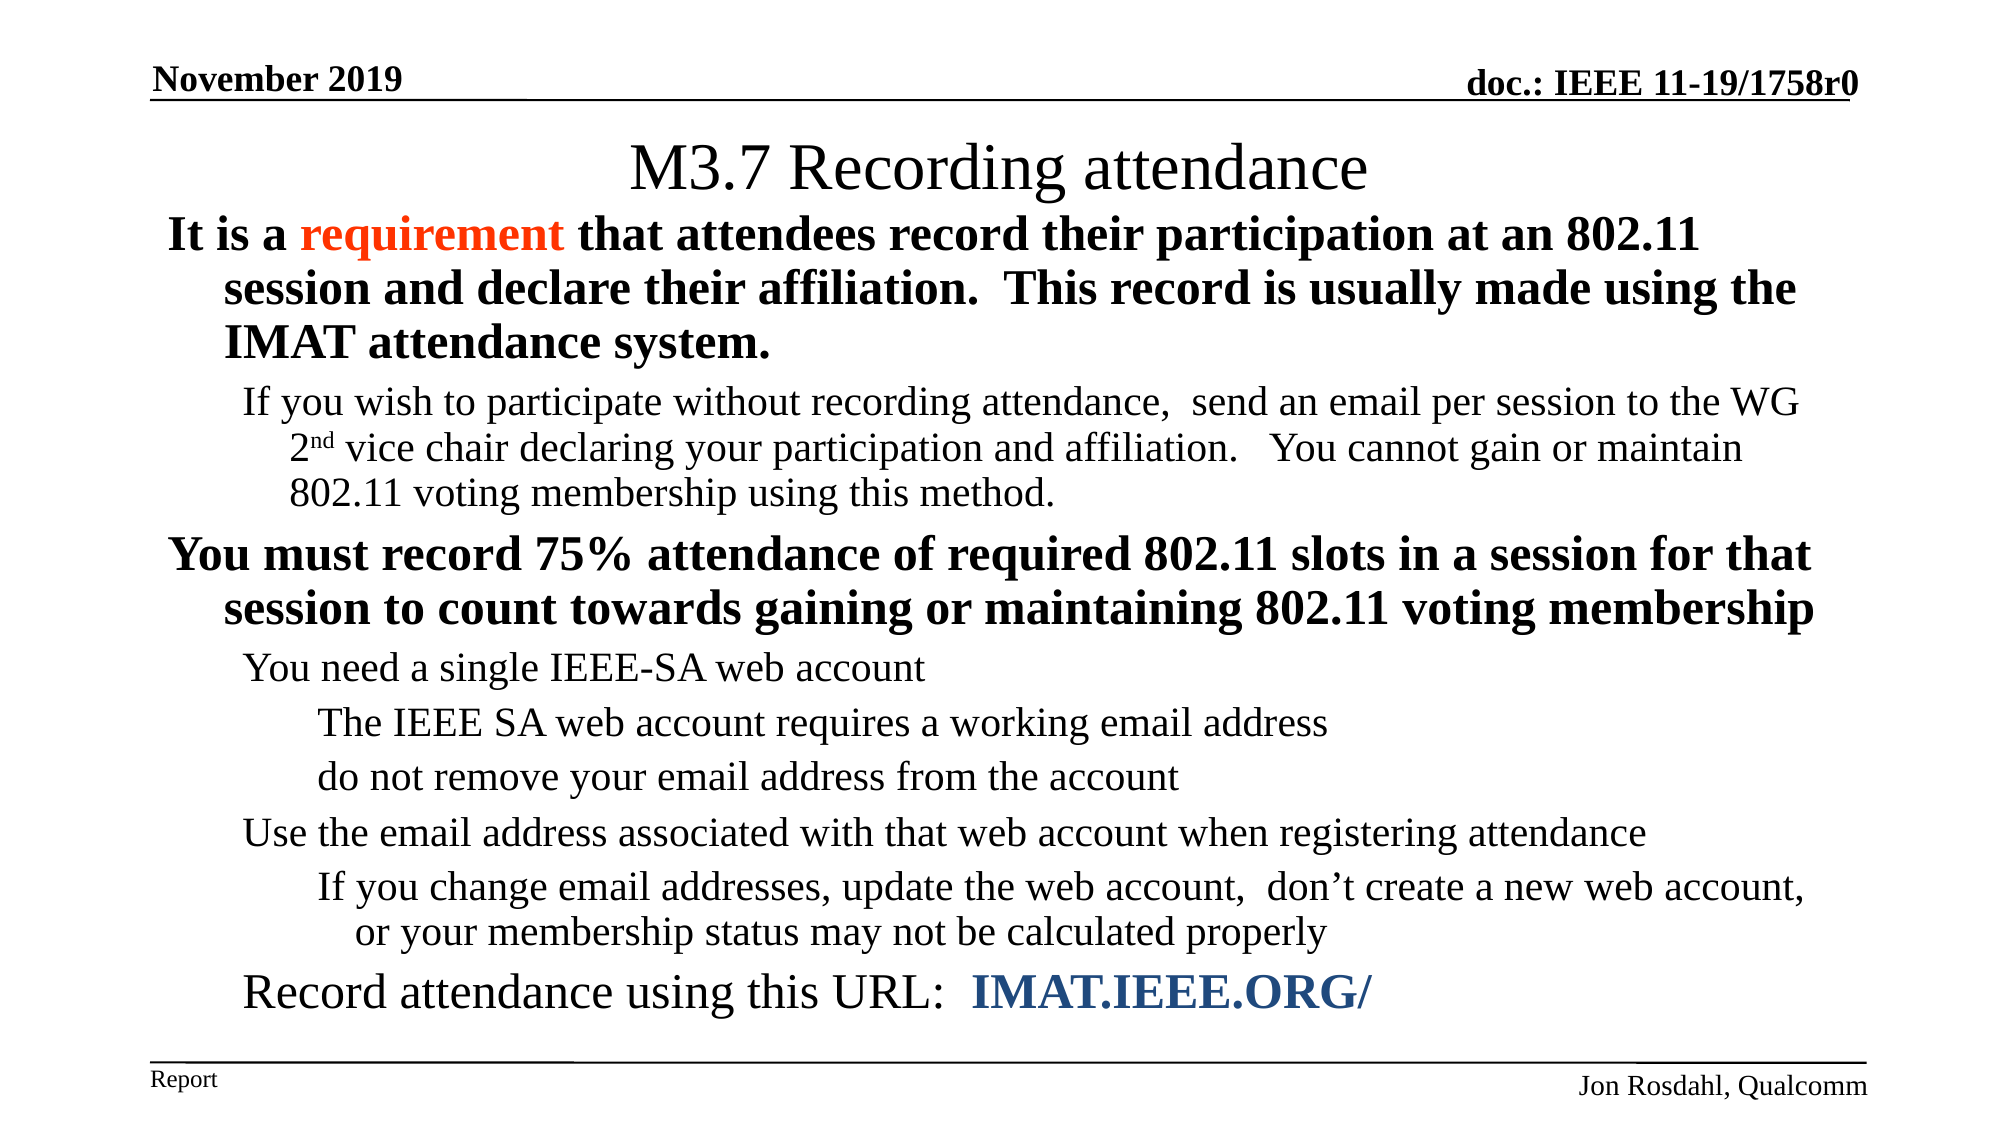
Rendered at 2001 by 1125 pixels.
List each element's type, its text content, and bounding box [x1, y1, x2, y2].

footer Jon Rosdahl, Qualcomm [1531, 1066, 1869, 1108]
title M3.7 Recording attendance [362, 112, 1638, 199]
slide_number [152, 54, 563, 100]
list It is a requirement that attendees record their participation at an 802.11 session and declare their affiliation. This record is usually made using the IMAT attendance system. If you wish to participate without recording attendance, send an email per session to the WG 2nd vice chair declaring your participation and affiliation. You cannot gain or maintain 802.11 voting membership using this method. You must record 75% attendance of required 802.11 slots in a session for that session to count towards gaining or maintaining 802.11 voting membership You need a single IEEE-SA web account The IEEE SA web account requires a working email address do not remove your email address from the account Use the email address associated with that web account when registering attendance If you change email addresses, update the web account, don’t create a new web account, or your membership status may not be calculated properly Record attendance using this URL: IMAT.IEEE.ORG/ [152, 199, 1869, 1051]
